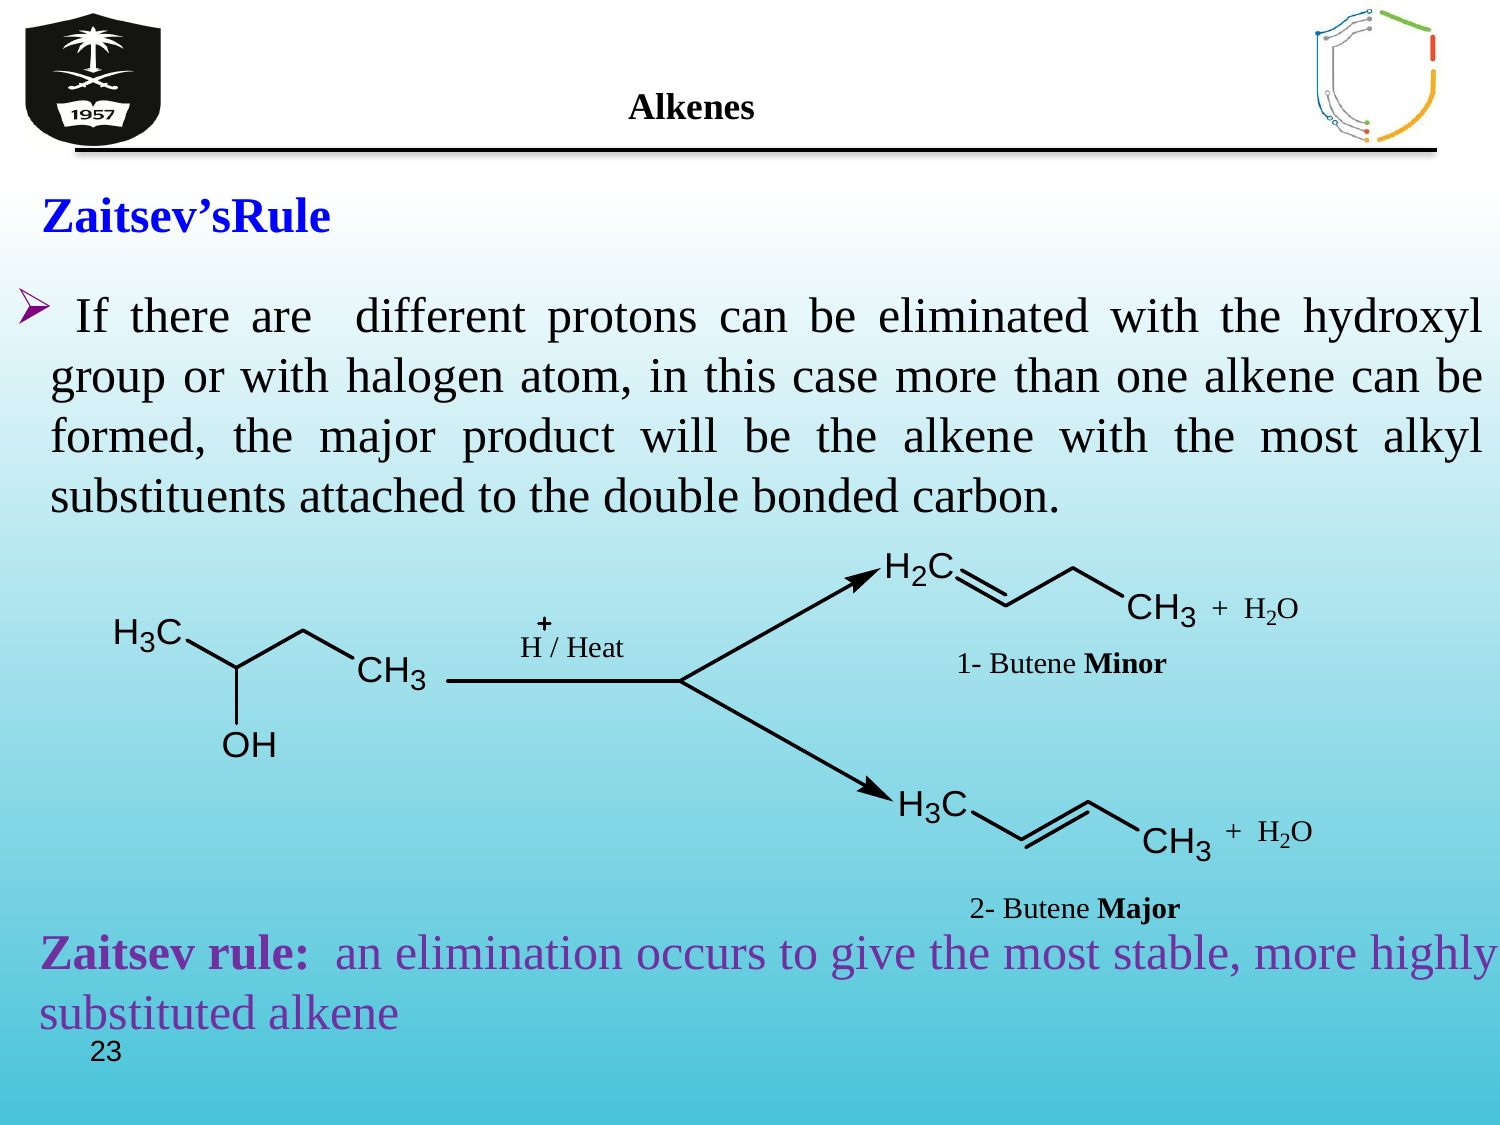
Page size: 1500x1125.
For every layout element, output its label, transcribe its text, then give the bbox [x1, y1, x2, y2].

picture [1287, 0, 1463, 165]
text_box If there are different protons can be eliminated with the hydroxyl group or with halogen atom, in this case more than one alkene can be formed, the major product will be the alkene with the most alkyl substituents attached to the double bonded carbon. [0, 274, 1500, 530]
text_box Zaitsev’sRule [26, 174, 347, 250]
text_box Zaitsev rule: an elimination occurs to give the most stable, more highly substituted alkene [24, 912, 1500, 1048]
picture [24, 12, 163, 151]
text_box 23 [75, 1048, 425, 1103]
text_box Alkenes [613, 74, 771, 135]
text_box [112, 549, 1313, 926]
